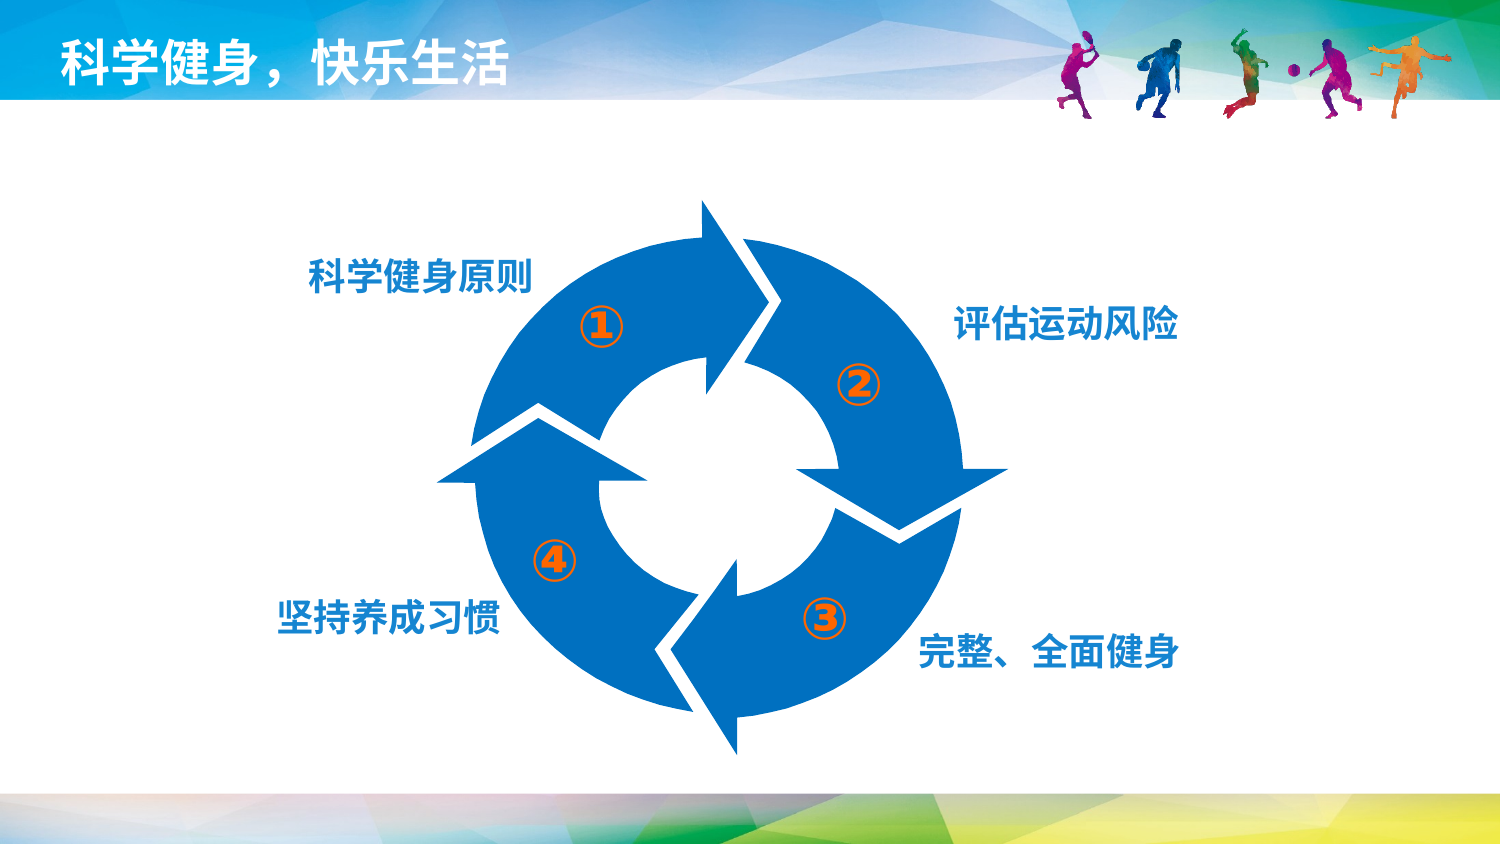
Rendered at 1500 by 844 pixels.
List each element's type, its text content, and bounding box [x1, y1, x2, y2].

text_box [742, 238, 1009, 531]
text_box ④ [515, 515, 608, 601]
text_box ① [562, 281, 655, 366]
text_box [471, 199, 769, 447]
text_box 坚持养成习惯 [261, 586, 517, 647]
text_box ② [820, 339, 913, 425]
text_box [436, 417, 648, 586]
picture [0, 794, 1500, 844]
picture [317, 0, 1500, 119]
text_box 完整、全面健身 [903, 621, 1197, 681]
text_box 评估运动风险 [938, 292, 1194, 353]
text_box [670, 507, 962, 756]
text_box ③ [785, 574, 878, 659]
text_box 科学健身，快乐生活 [46, 24, 526, 99]
text_box 科学健身原则 [294, 246, 549, 306]
text_box [517, 527, 699, 712]
